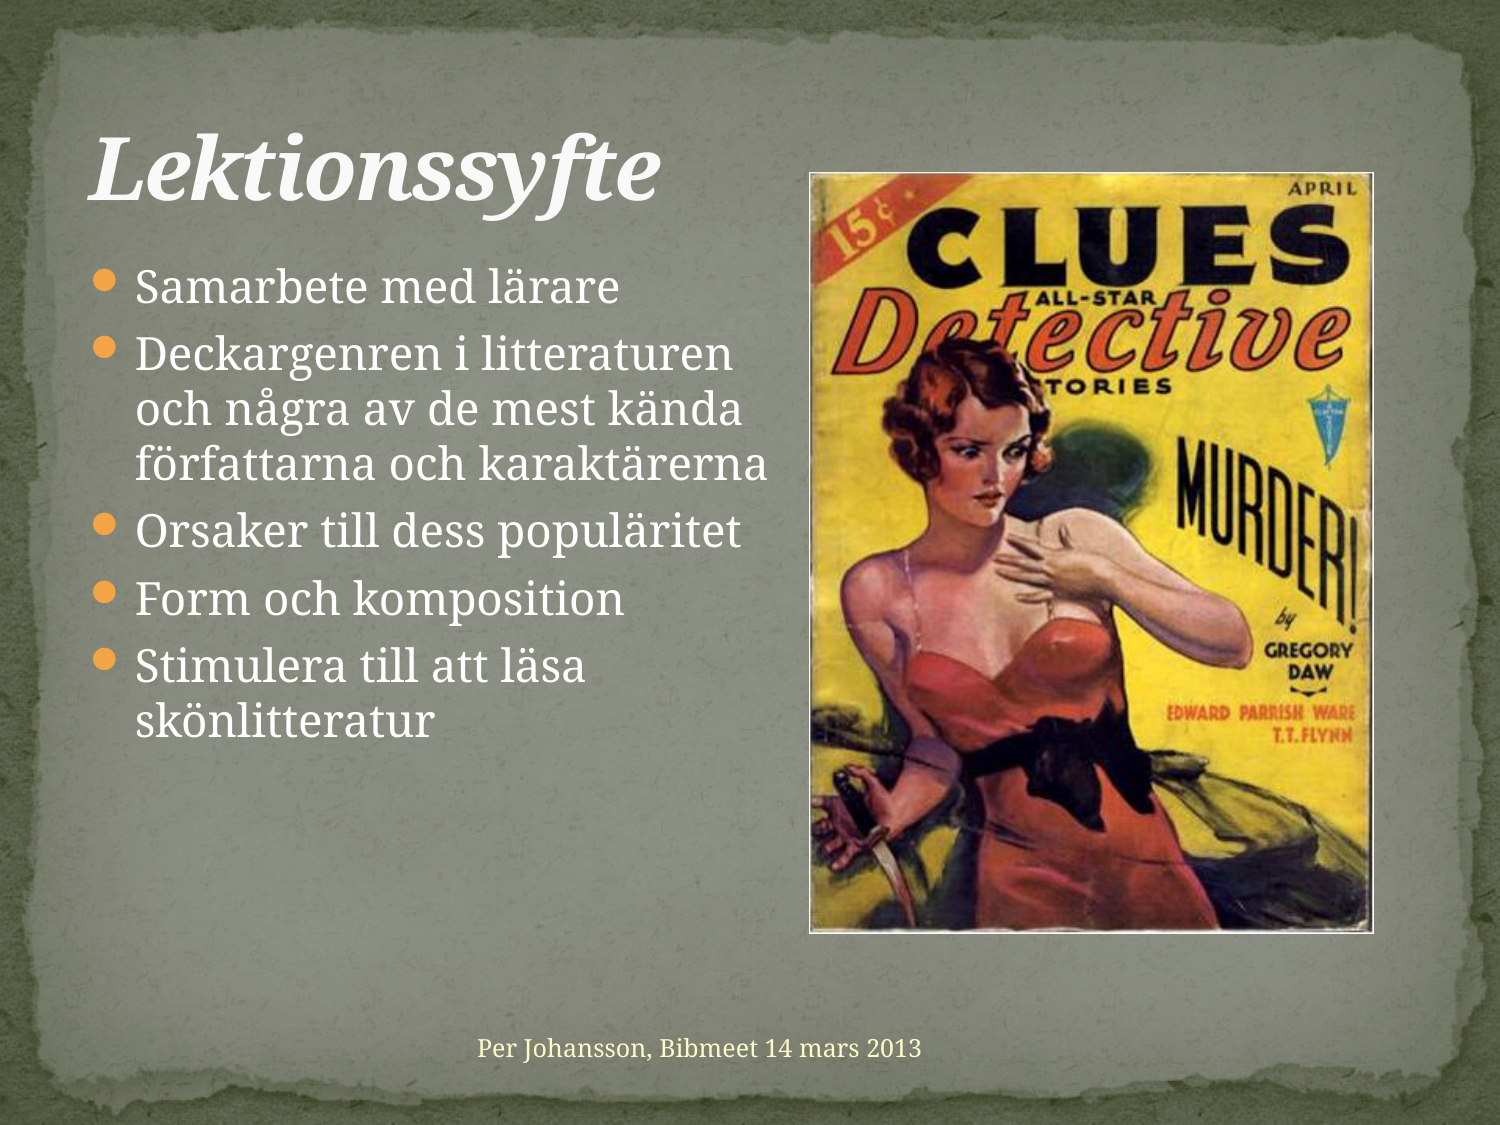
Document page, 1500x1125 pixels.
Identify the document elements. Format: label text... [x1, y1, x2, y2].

list Samarbete med lärare Deckargenren i litteraturen och några av de mest kända författarna och karaktärerna Orsaker till dess populäritet Form och komposition Stimulera till att läsa skönlitteratur [75, 249, 821, 1000]
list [811, 175, 1373, 932]
footer Per Johansson, Bibmeet 14 mars 2013 [350, 1017, 938, 1081]
title Lektionssyfte [74, 24, 1425, 225]
